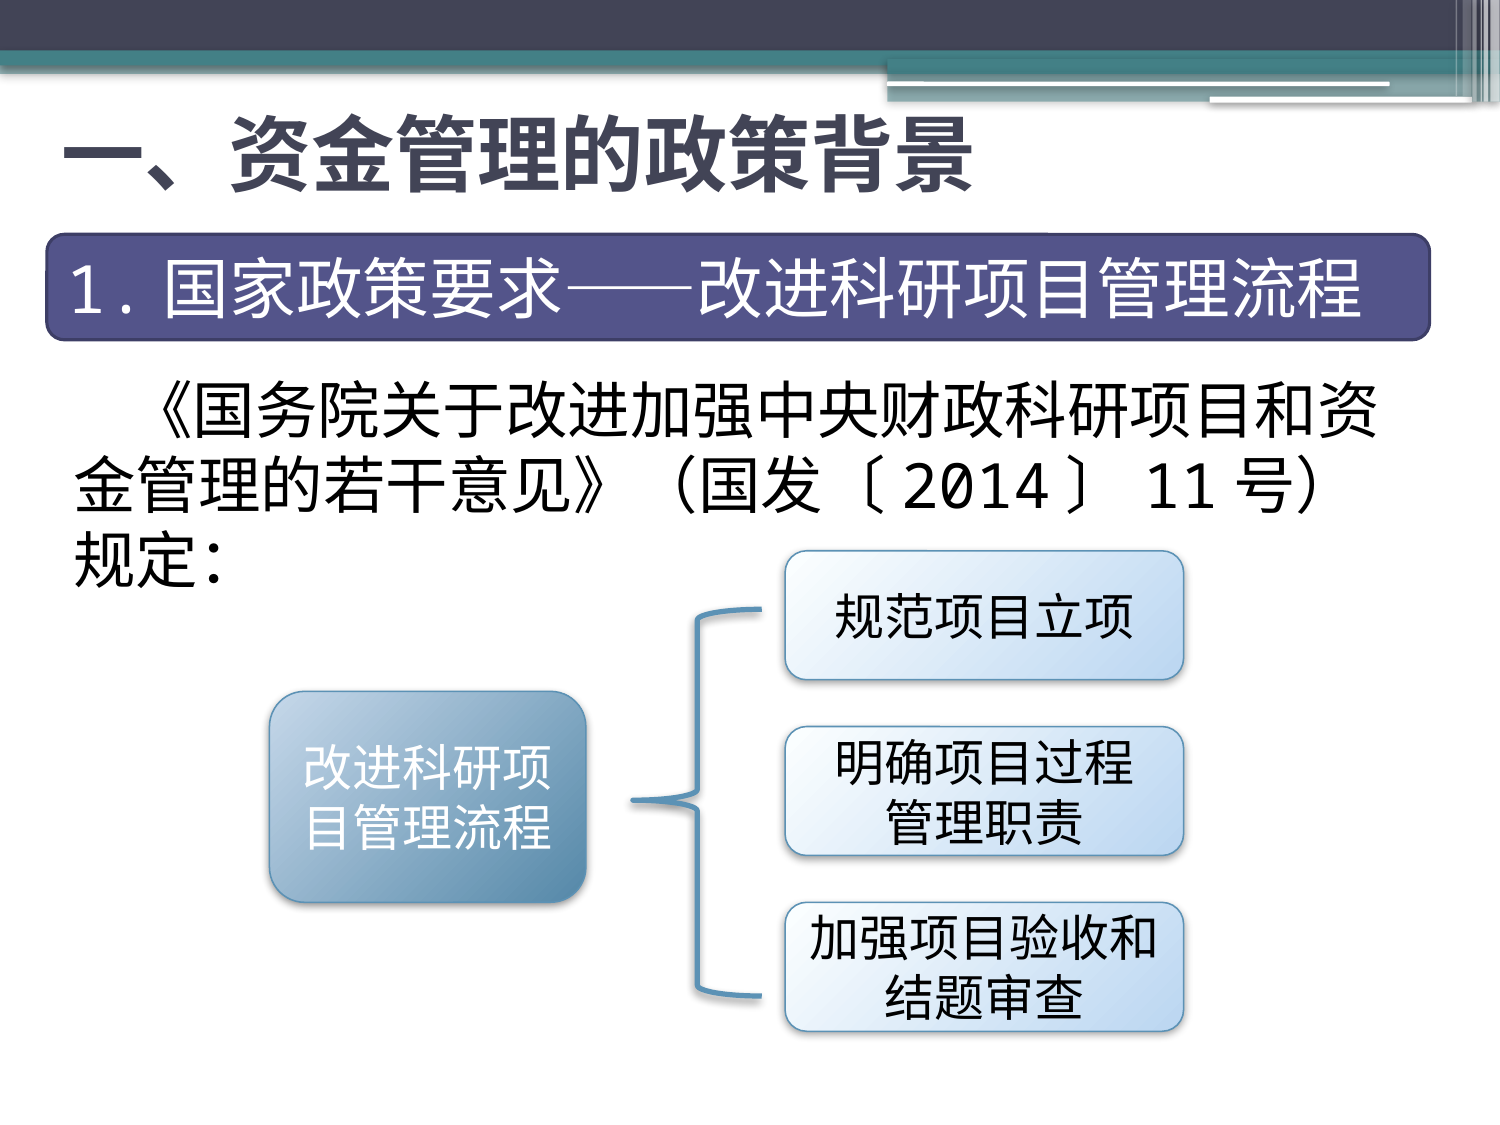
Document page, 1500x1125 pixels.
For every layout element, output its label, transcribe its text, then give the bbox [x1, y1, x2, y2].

text_box 《国务院关于改进加强中央财政科研项目和资金管理的若干意见》（国发〔2014〕11号）规定： [58, 363, 1418, 648]
text_box 改进科研项目管理流程 [268, 690, 587, 904]
text_box 规范项目立项 [784, 549, 1185, 681]
title 一、资金管理的政策背景 [46, 93, 1442, 211]
text_box [630, 606, 762, 999]
text_box 1.国家政策要求——改进科研项目管理流程 [45, 232, 1432, 342]
text_box 明确项目过程 管理职责 [784, 725, 1185, 857]
text_box 加强项目验收和结题审查 [784, 901, 1185, 1033]
